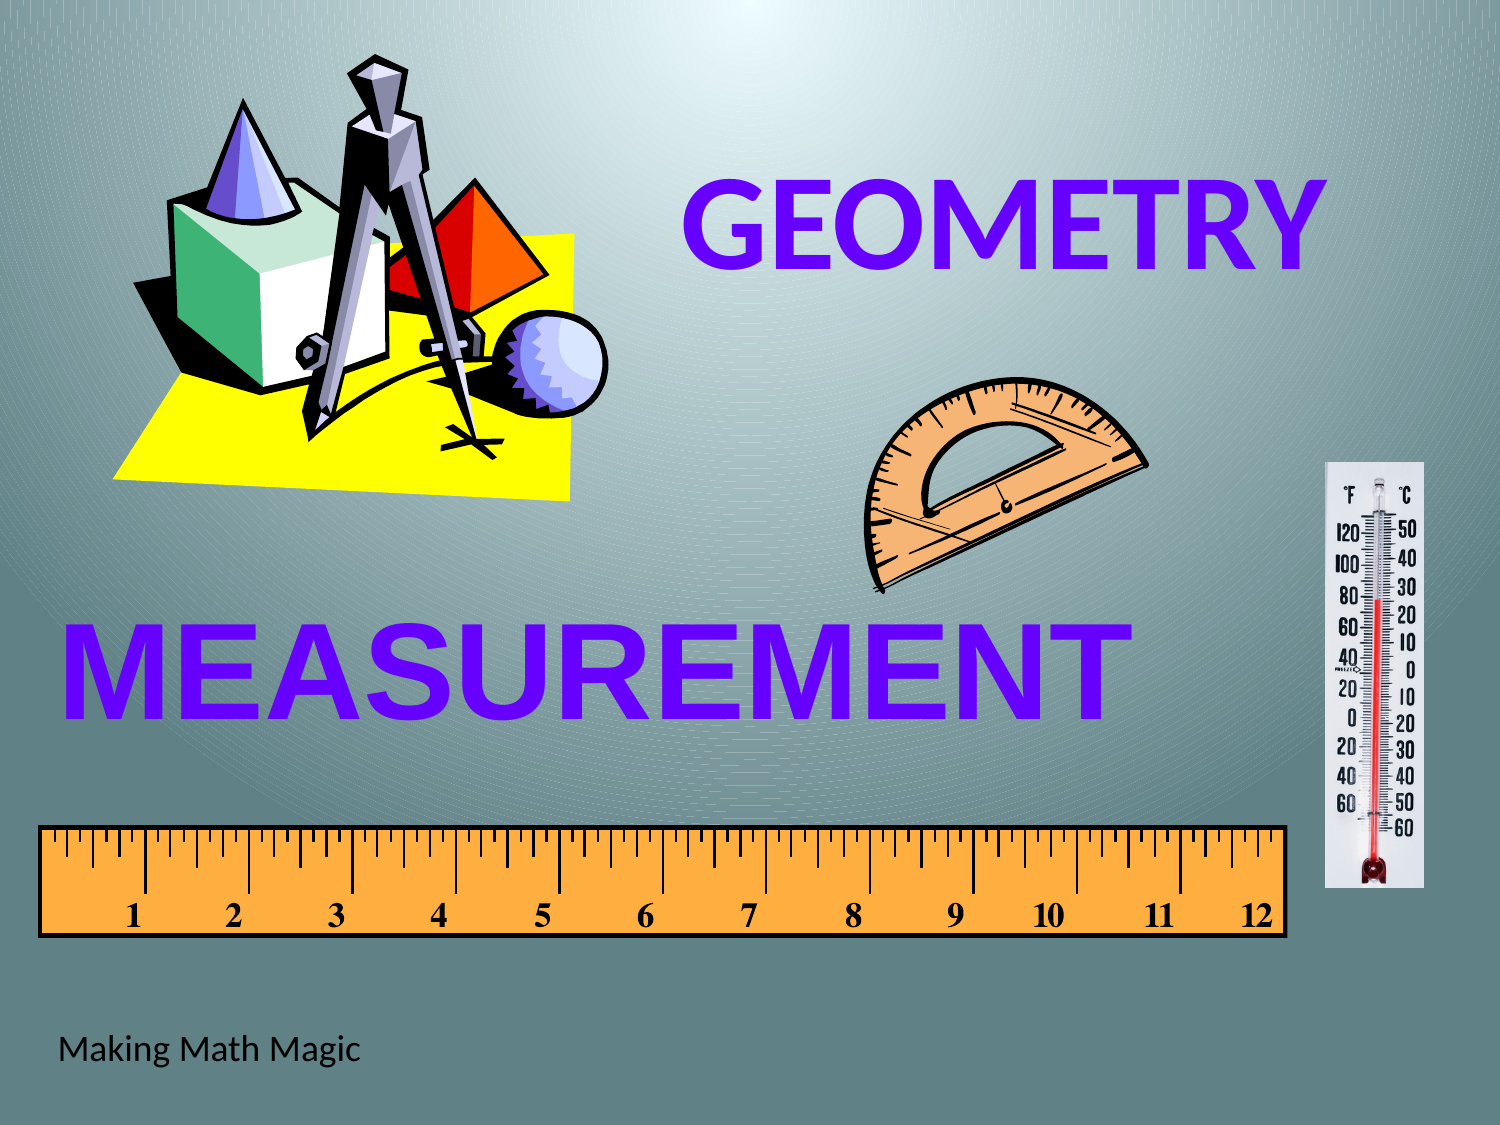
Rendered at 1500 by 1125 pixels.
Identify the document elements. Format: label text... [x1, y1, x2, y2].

text_box Making Math Magic [42, 1016, 531, 1077]
picture [837, 374, 1151, 596]
text_box Measurement [42, 575, 1150, 755]
picture [112, 49, 613, 506]
picture [37, 824, 1288, 939]
text_box Geometry [665, 125, 1343, 305]
picture [1324, 462, 1425, 888]
